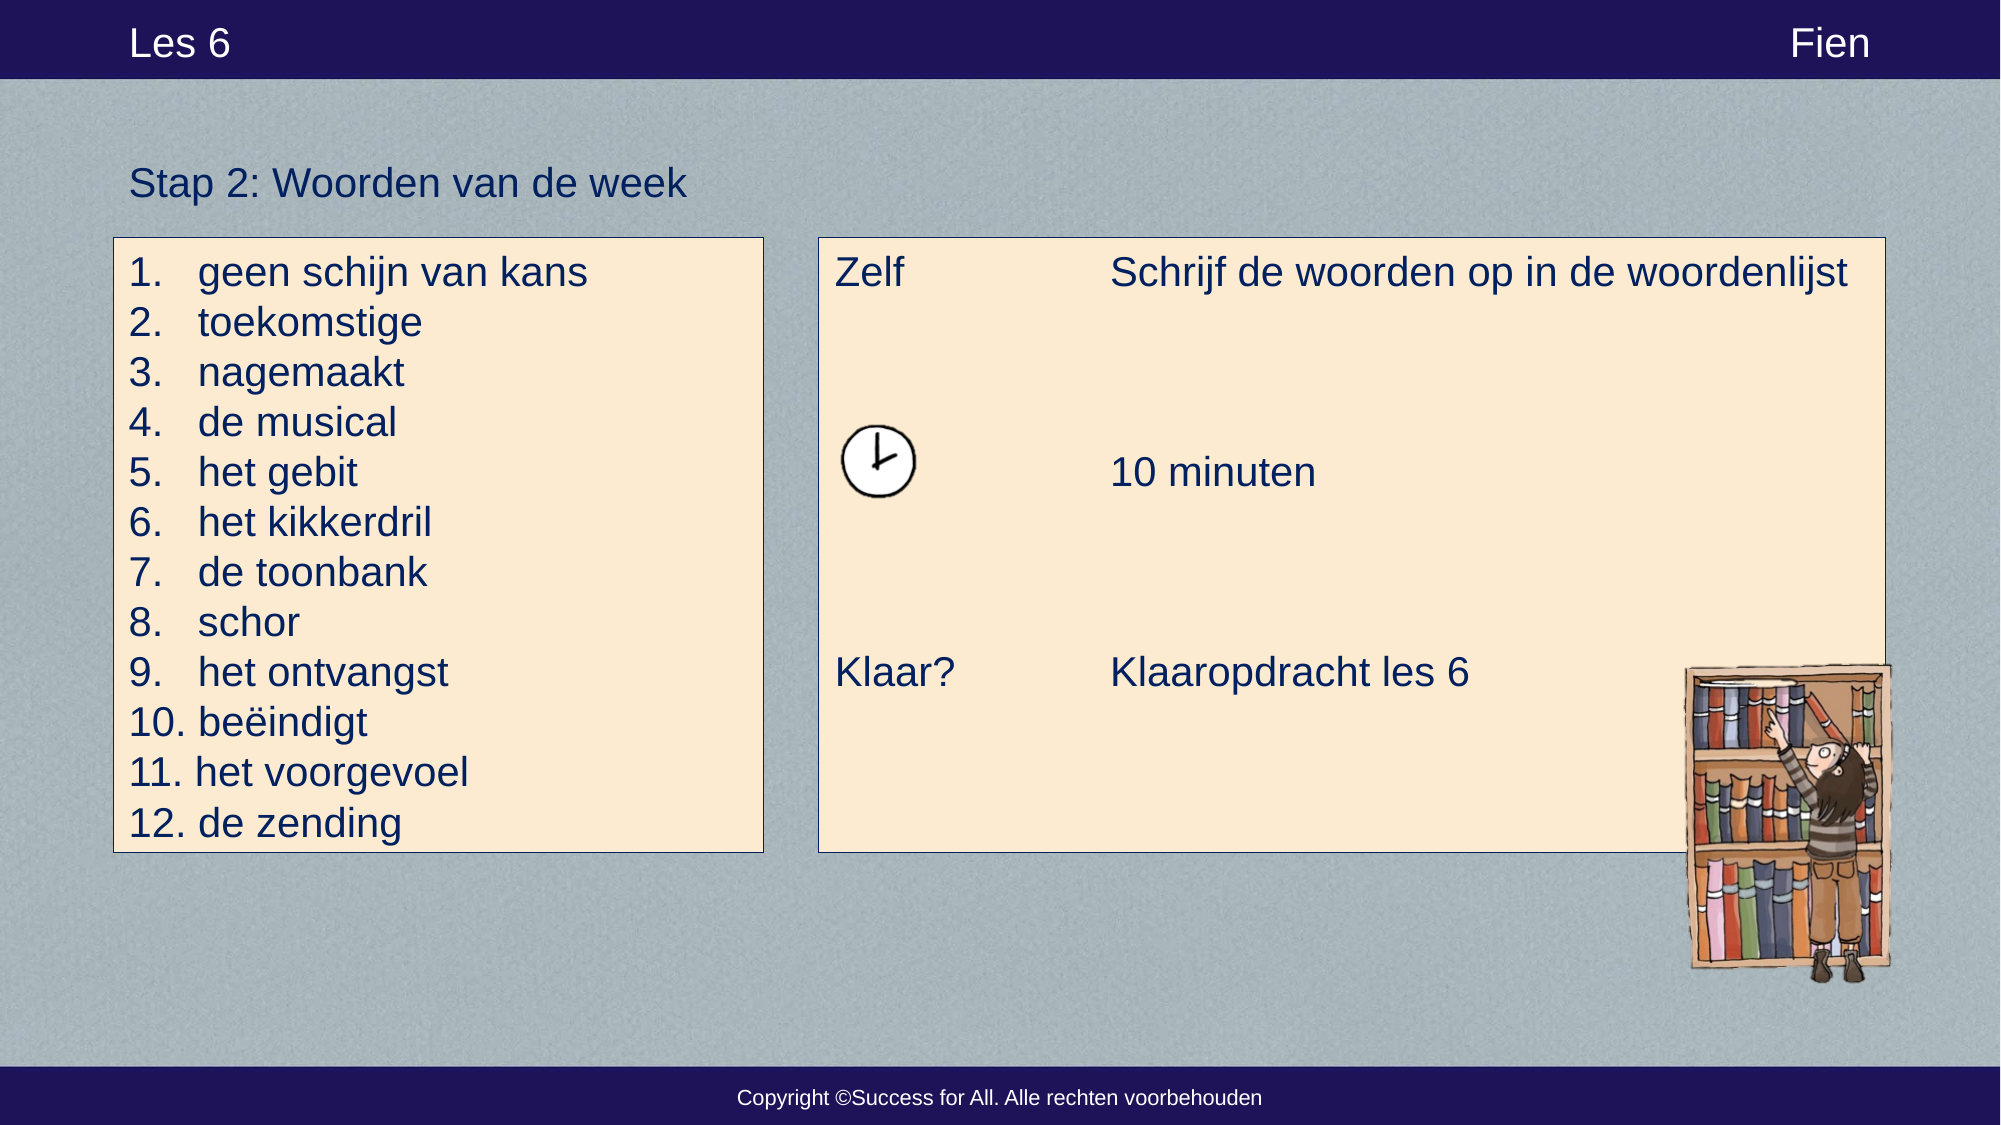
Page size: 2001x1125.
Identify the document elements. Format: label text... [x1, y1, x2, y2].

text_box Copyright ©Success for All. Alle rechten voorbehouden [0, 1076, 2000, 1125]
text_box Fien [999, 8, 1886, 73]
text_box Zelf Schrijf de woorden op in de woordenlijst 10 minuten Klaar? Klaaropdracht les 6 [818, 237, 1886, 853]
text_box Stap 2: Woorden van de week [113, 148, 1635, 214]
picture [0, 0, 2001, 1125]
text_box Les 6 [114, 8, 354, 73]
text_box 1. geen schijn van kans 2. toekomstige 3. nagemaakt 4. de musical 5. het gebit 6. het kikkerdril 7. de toonbank 8. schor 9. het ontvangst 10. beëindigt 11. het voorgevoel 12. de zending [113, 237, 764, 853]
